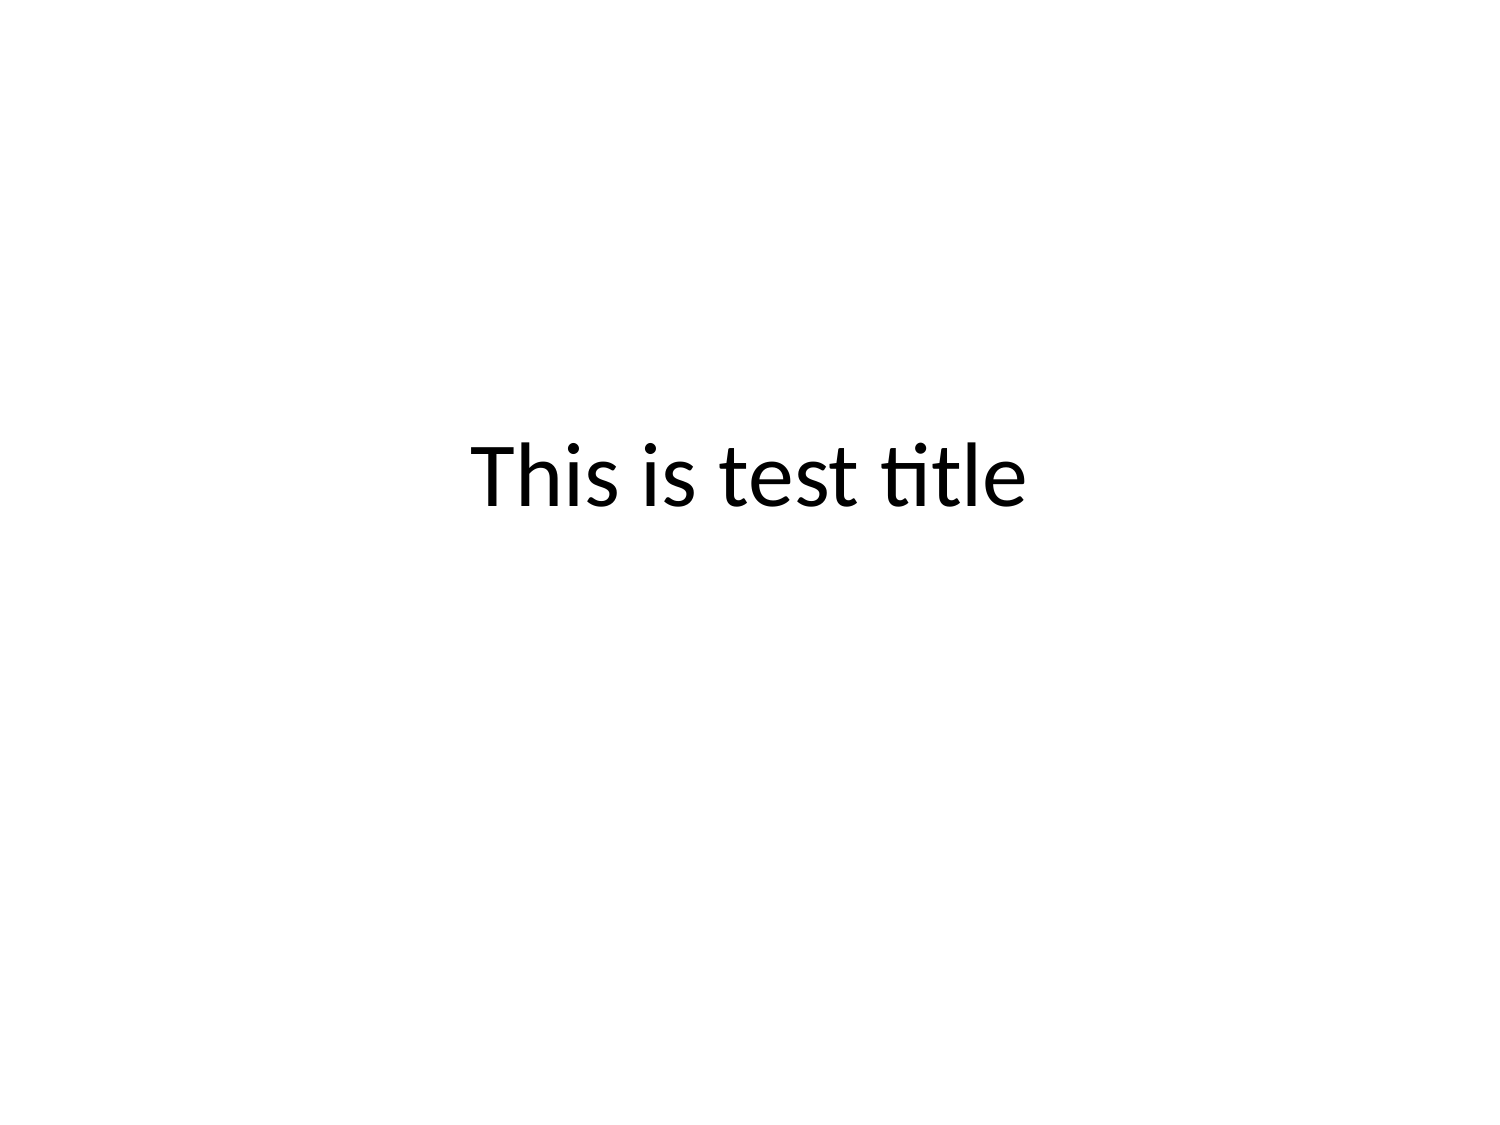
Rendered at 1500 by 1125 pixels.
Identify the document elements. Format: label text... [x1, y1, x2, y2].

title This is test title [112, 349, 1388, 591]
